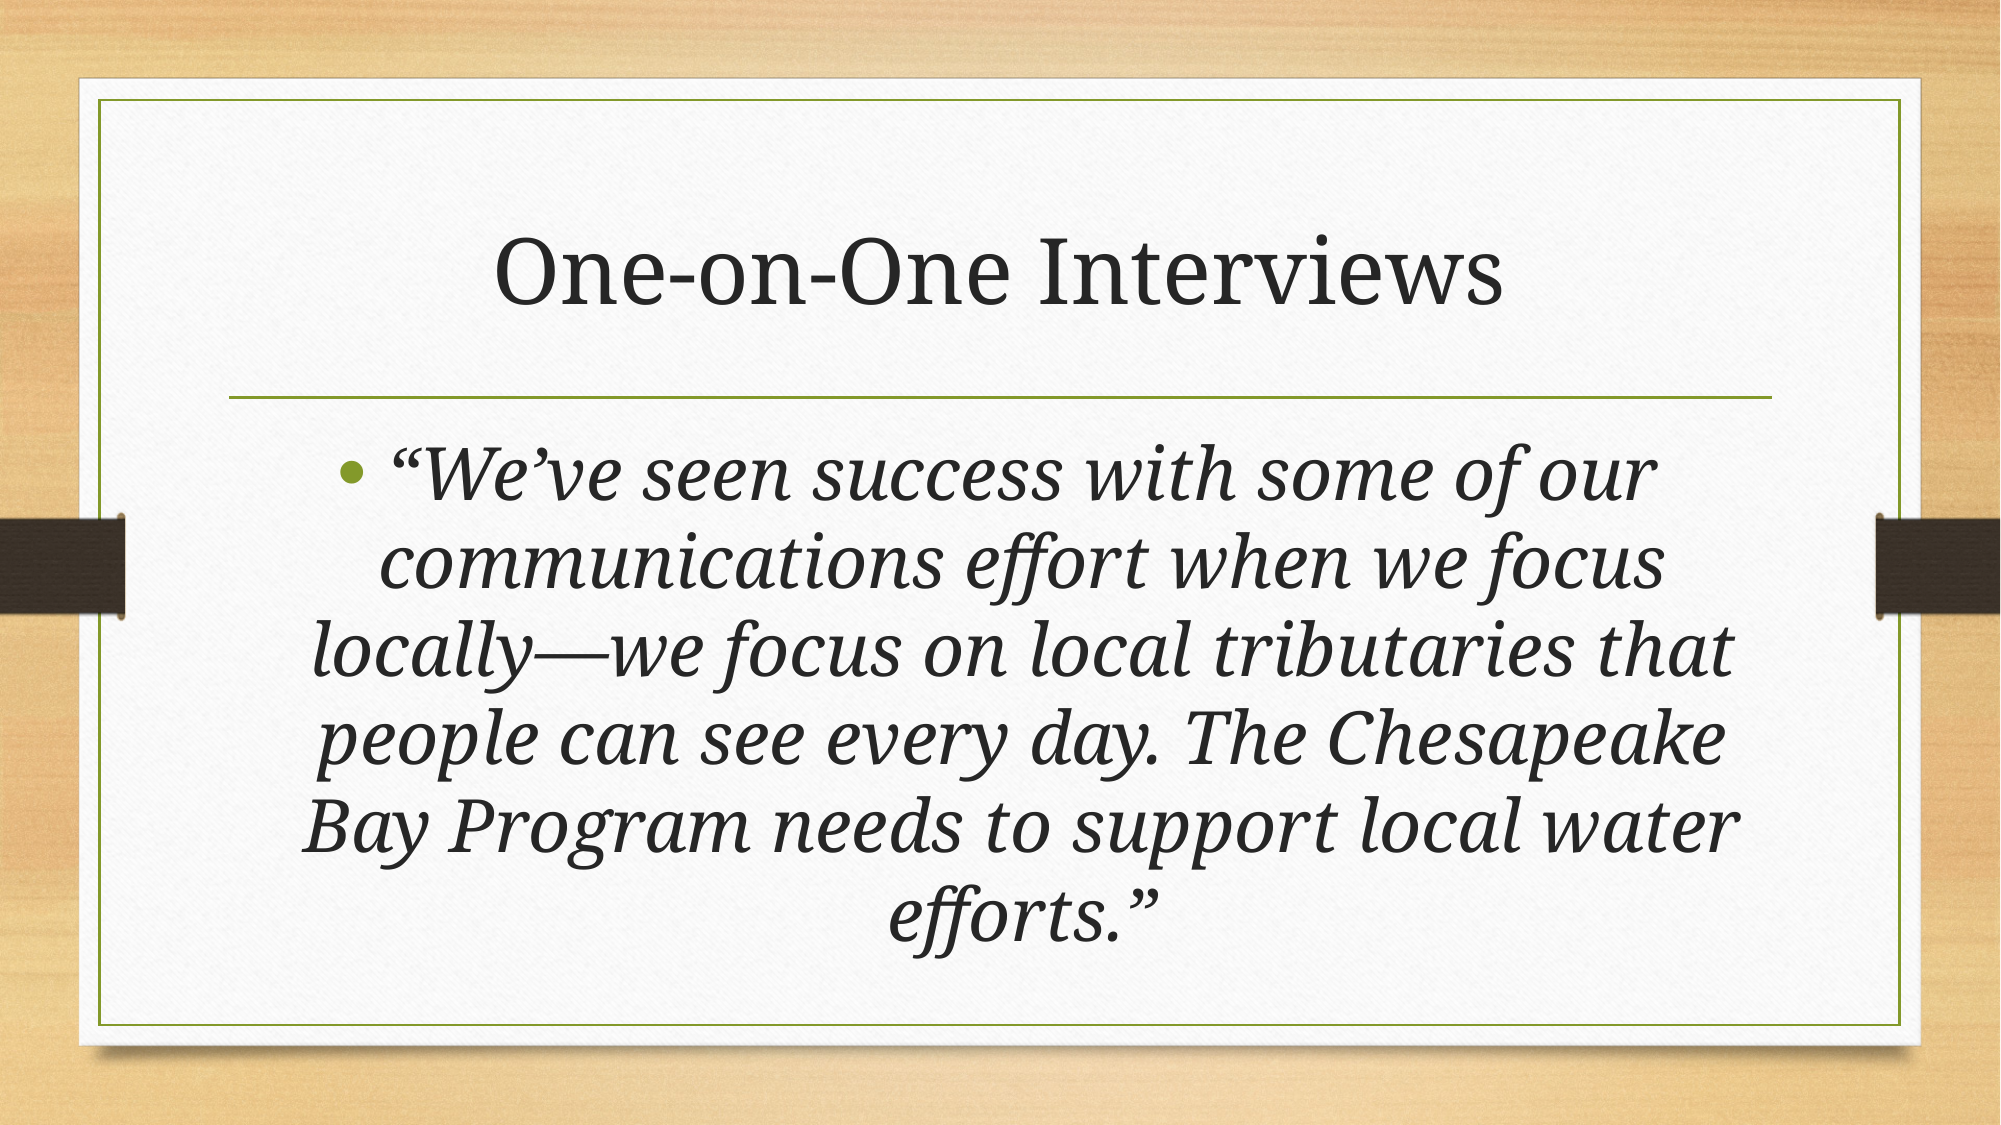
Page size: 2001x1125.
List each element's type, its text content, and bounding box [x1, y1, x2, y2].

list “We’ve seen success with some of our communications effort when we focus locally—we focus on local tributaries that people can see every day. The Chesapeake Bay Program needs to support local water efforts.” [212, 419, 1788, 964]
picture [0, 0, 2001, 1125]
title One-on-One Interviews [212, 161, 1788, 375]
